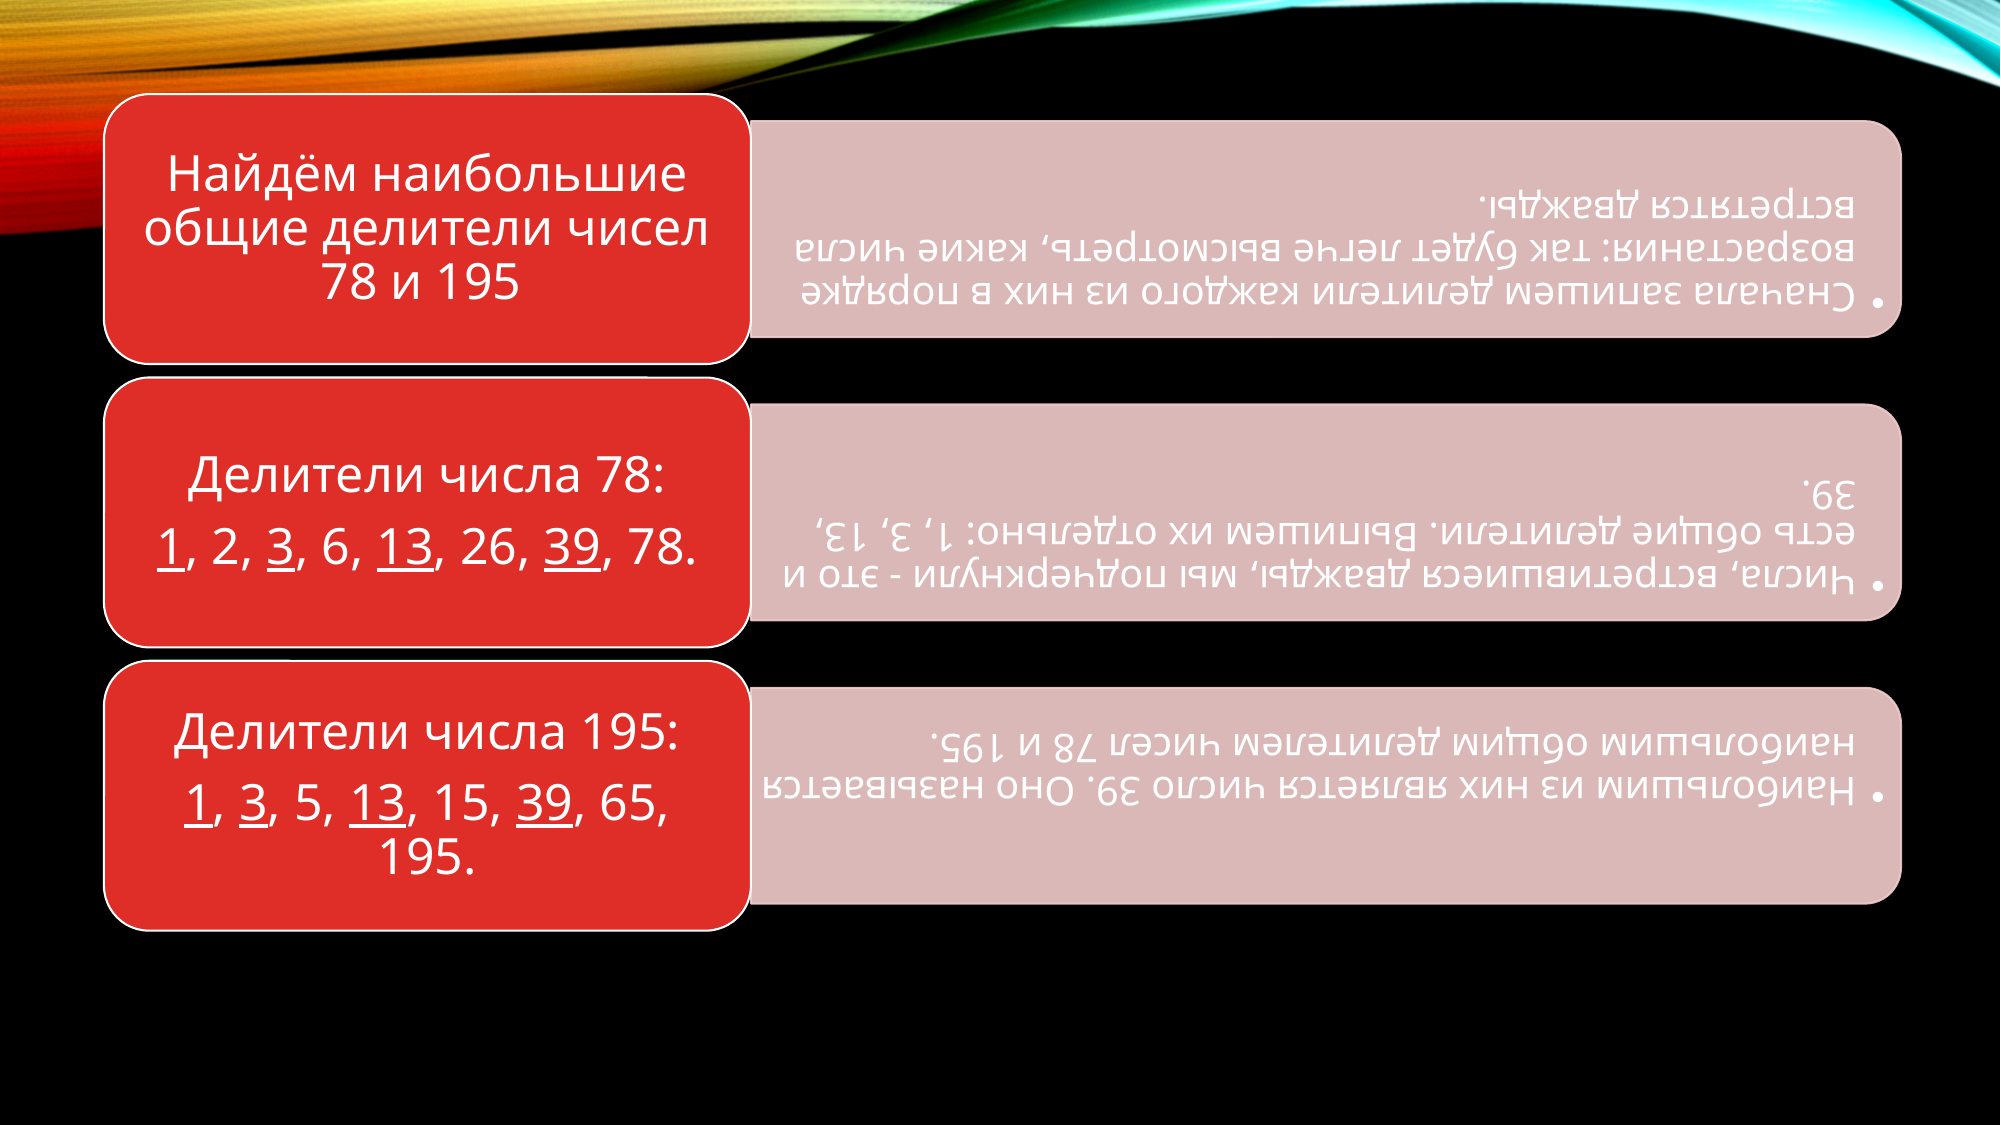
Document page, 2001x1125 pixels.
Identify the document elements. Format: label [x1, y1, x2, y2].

list [103, 93, 1902, 932]
picture [0, 0, 2000, 237]
